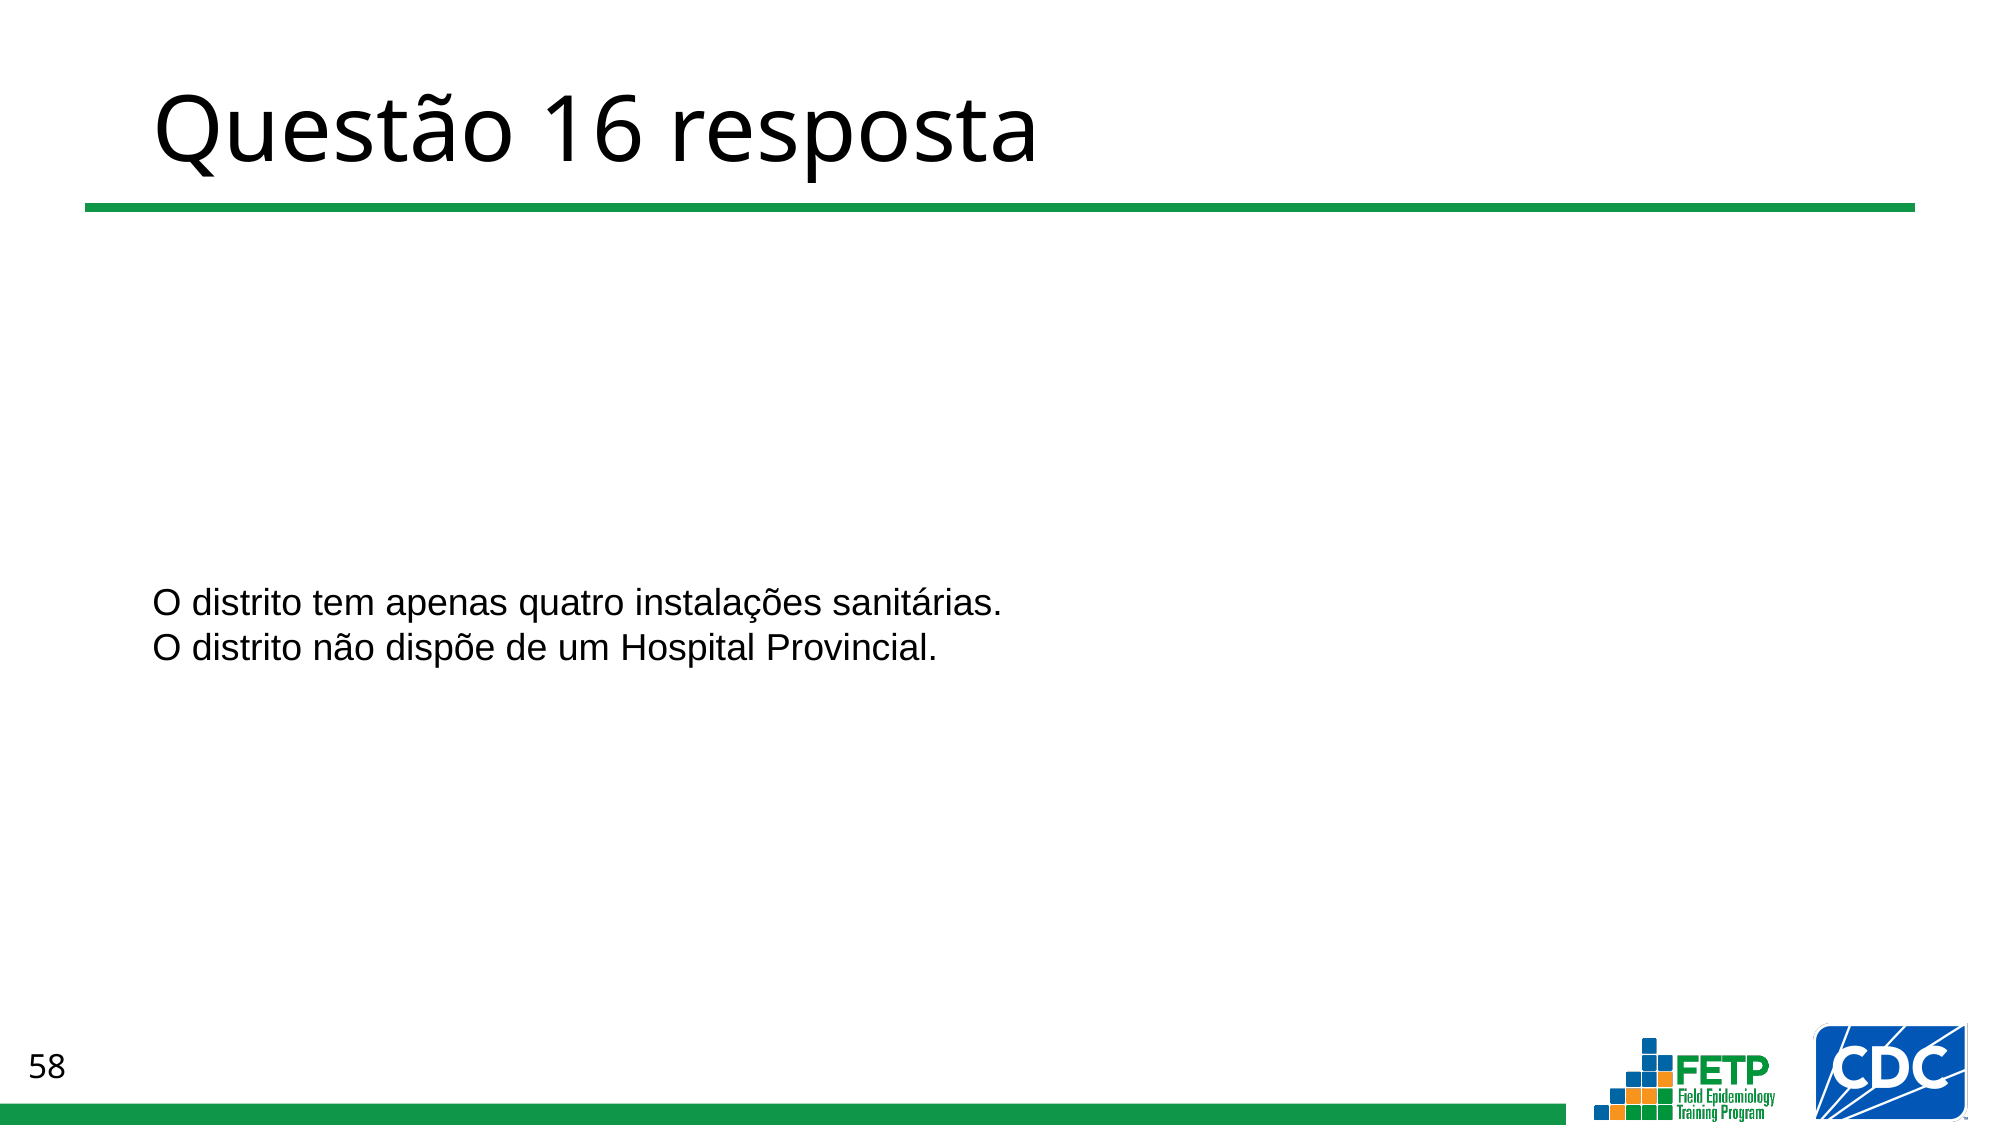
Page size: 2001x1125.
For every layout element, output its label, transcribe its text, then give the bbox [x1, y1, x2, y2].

list O distrito tem apenas quatro instalações sanitárias. O distrito não dispõe de um Hospital Provincial. [137, 242, 1767, 1004]
title Questão 16 resposta [137, 75, 1863, 207]
picture [1813, 1023, 1968, 1122]
picture [1594, 1038, 1775, 1122]
